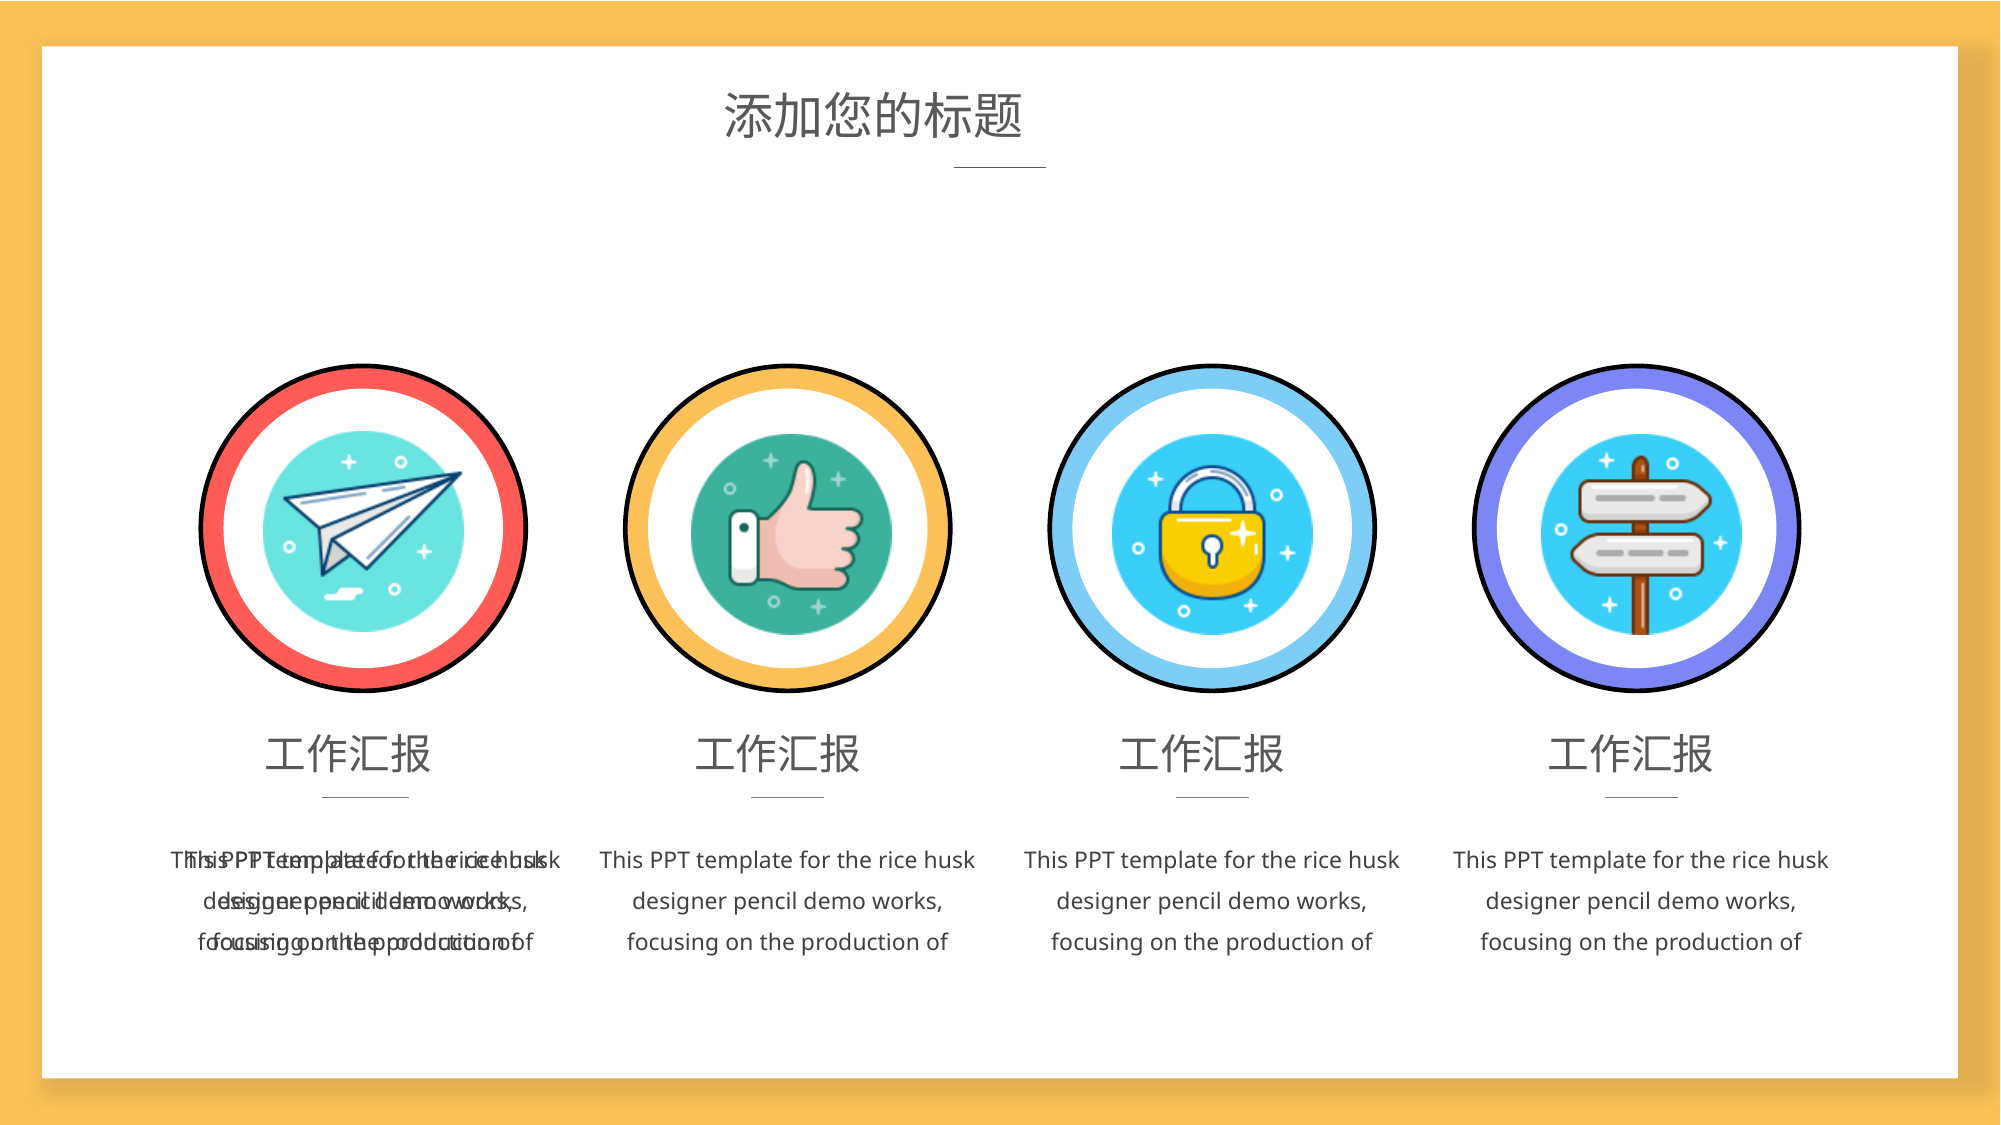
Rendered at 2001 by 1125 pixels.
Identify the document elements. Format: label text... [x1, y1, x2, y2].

text_box [695, 635, 880, 670]
text_box [267, 632, 459, 670]
picture [1541, 434, 1742, 635]
text_box [1071, 387, 1353, 628]
text_box [1495, 387, 1778, 632]
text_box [582, 720, 993, 965]
picture [691, 434, 892, 635]
picture [1112, 434, 1313, 635]
picture [263, 431, 464, 632]
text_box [153, 720, 564, 965]
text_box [1007, 720, 1418, 965]
text_box [222, 387, 505, 628]
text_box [1436, 720, 1847, 965]
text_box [167, 797, 578, 965]
text_box [1048, 364, 1376, 692]
text_box [1120, 635, 1305, 670]
text_box [646, 387, 929, 631]
text_box [1544, 635, 1729, 670]
text_box [199, 364, 527, 692]
text_box [1473, 364, 1801, 692]
text_box 添加您的标题 [708, 77, 1292, 153]
text_box [624, 364, 952, 692]
